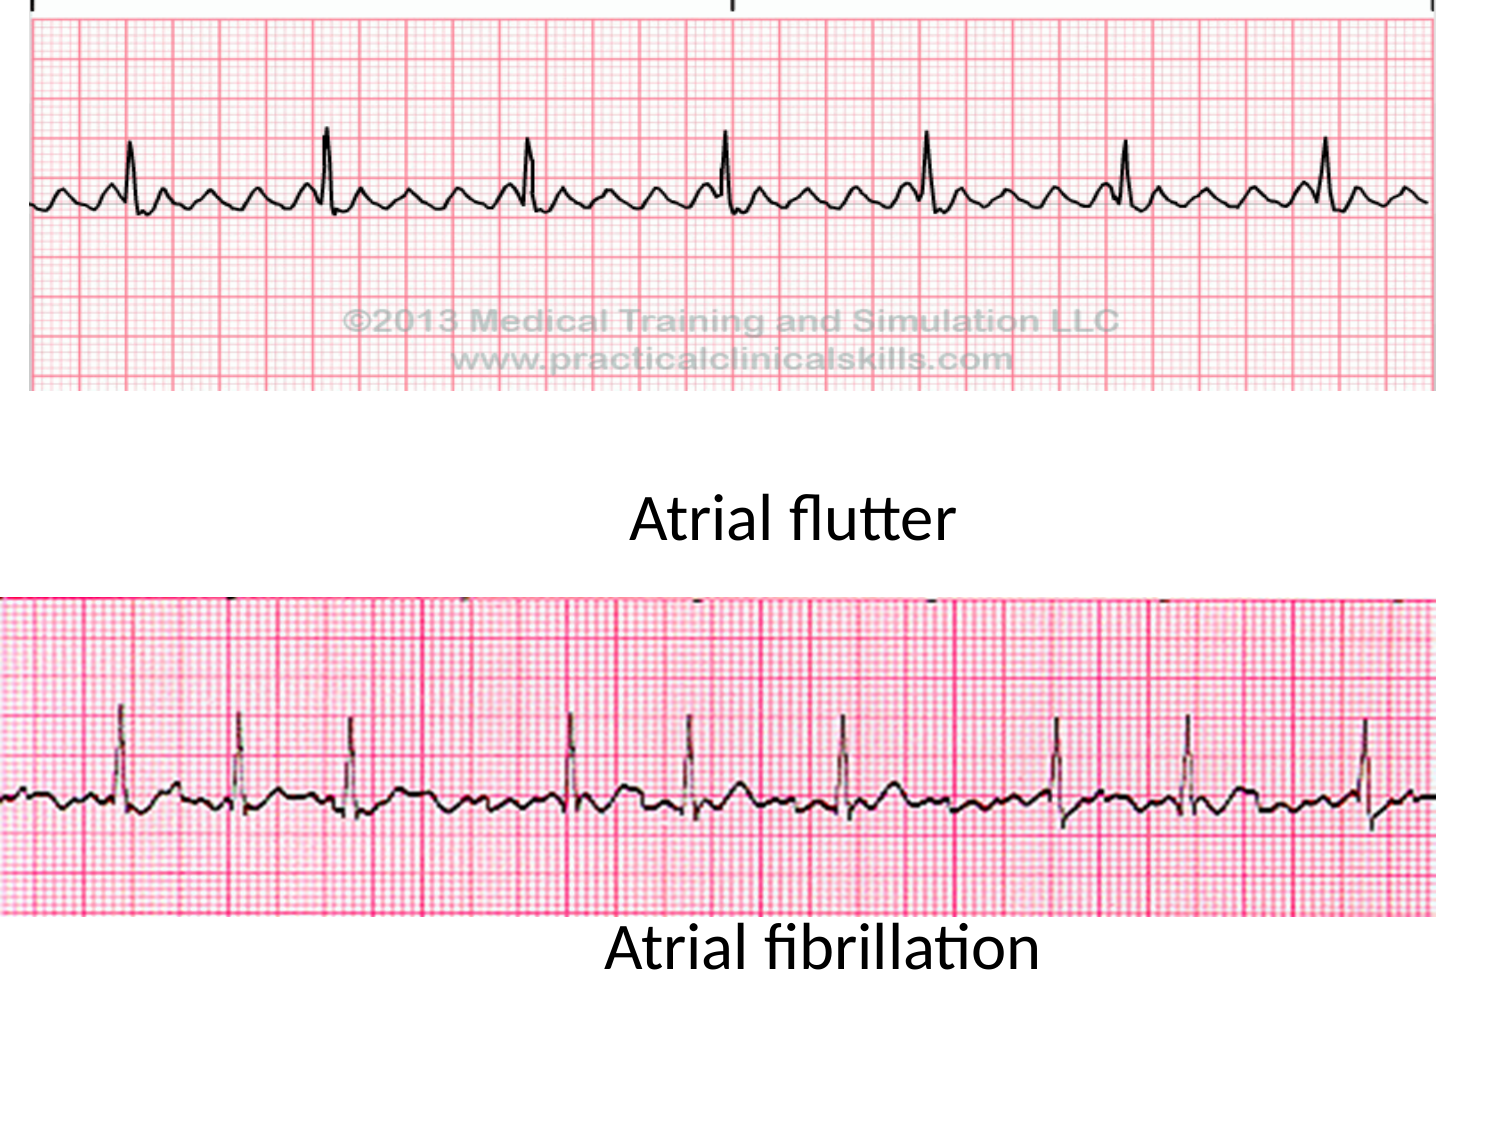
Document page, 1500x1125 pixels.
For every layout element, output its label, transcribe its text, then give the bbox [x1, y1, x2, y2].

text_box Atrial fibrillation [572, 924, 1058, 1081]
text_box Atrial flutter [433, 399, 973, 562]
picture [29, 0, 1436, 391]
picture [0, 597, 1436, 918]
